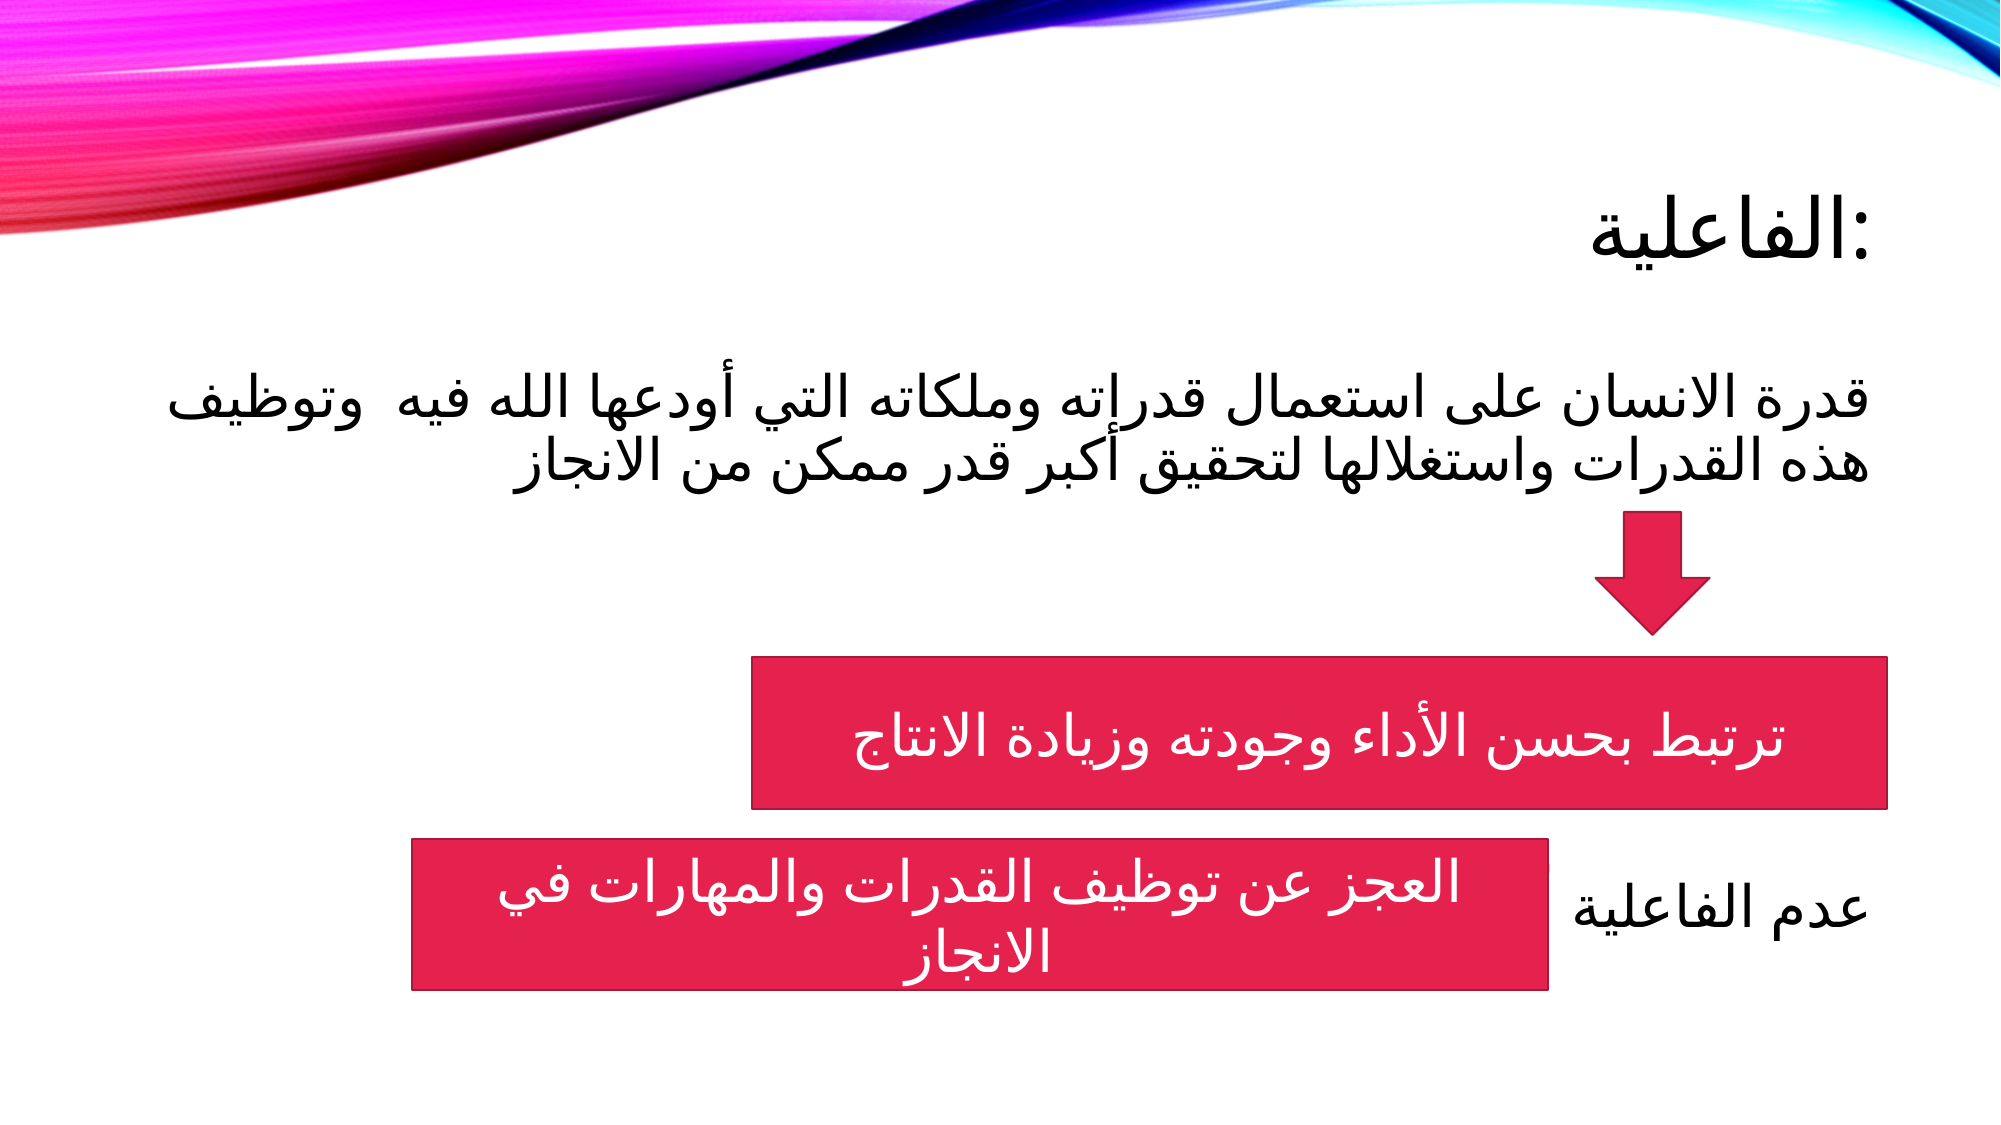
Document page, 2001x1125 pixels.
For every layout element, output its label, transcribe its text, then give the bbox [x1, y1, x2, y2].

picture [1910, 0, 2000, 45]
list قدرة الانسان على استعمال قدراته وملكاته التي أودعها الله فيه وتوظيف هذه القدرات واستغلالها لتحقيق أكبر قدر ممكن من الانجاز عدم الفاعلية ؟ [112, 359, 1888, 1021]
text_box العجز عن توظيف القدرات والمهارات في الانجاز [411, 838, 1549, 991]
picture [1890, 0, 2000, 75]
text_box [1594, 510, 1711, 636]
title الفاعلية: [474, 125, 1888, 338]
text_box ترتبط بحسن الأداء وجودته وزيادة الانتاج [751, 656, 1888, 810]
picture [0, 0, 2000, 237]
